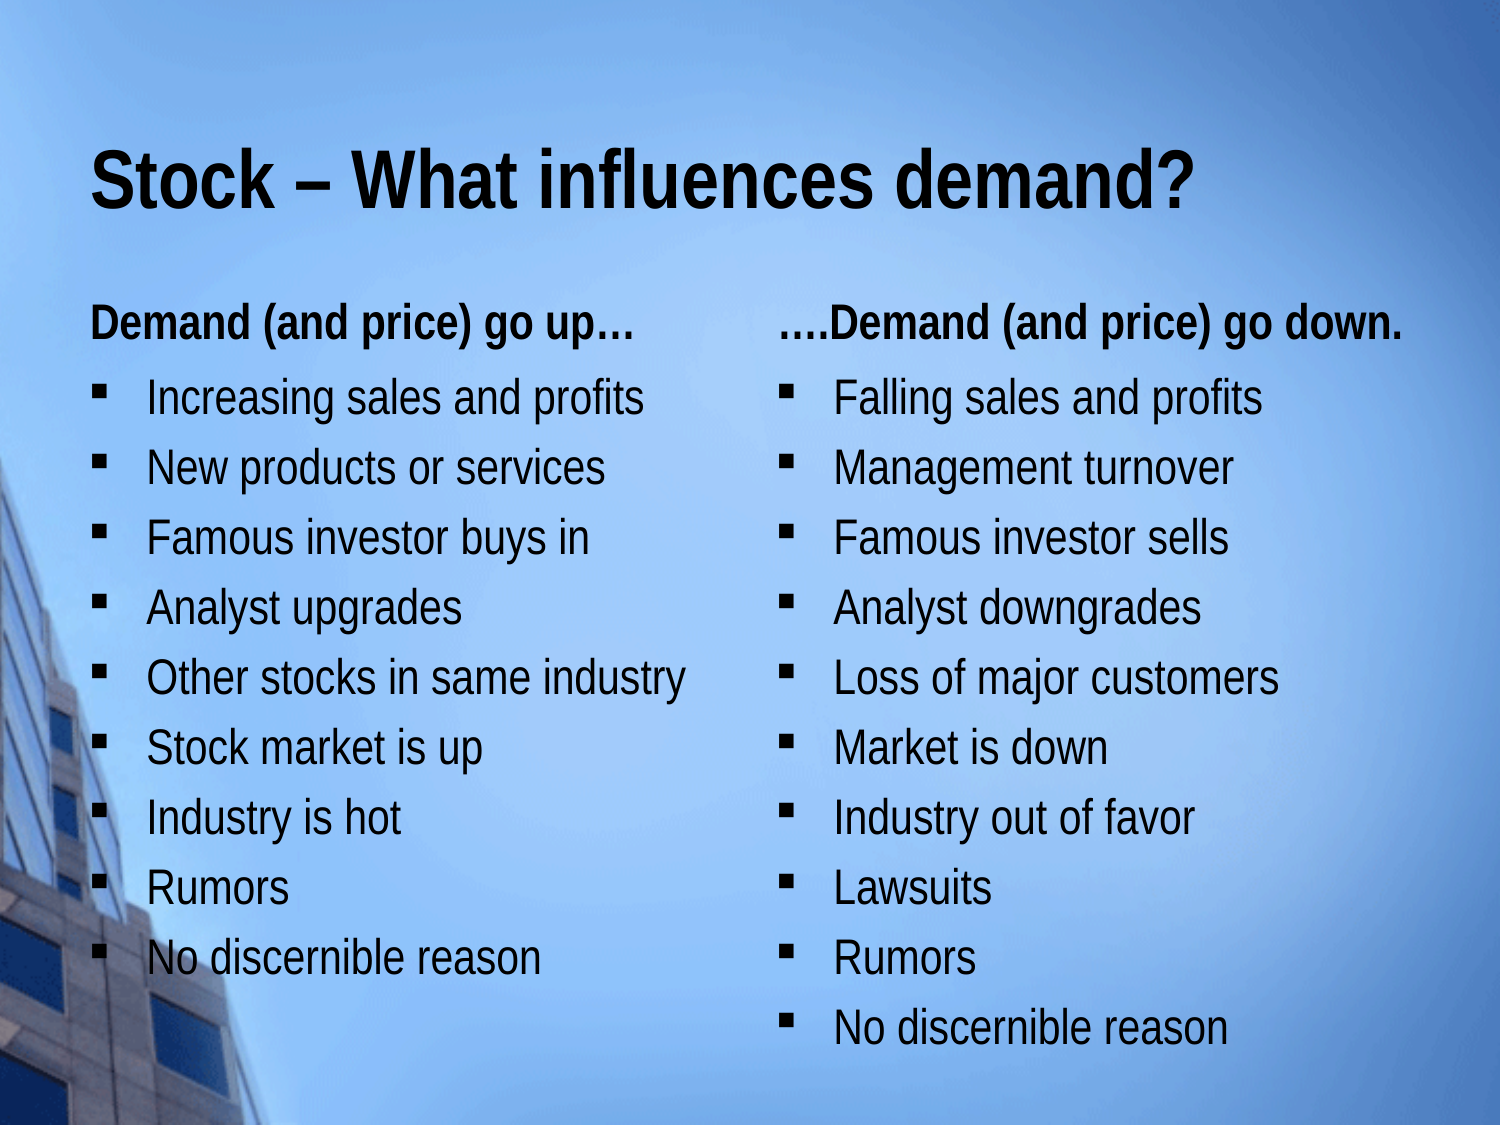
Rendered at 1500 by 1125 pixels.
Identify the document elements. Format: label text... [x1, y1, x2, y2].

title Stock – What influences demand? [74, 44, 1426, 233]
list Increasing sales and profits New products or services Famous investor buys in Analyst upgrades Other stocks in same industry Stock market is up Industry is hot Rumors No discernible reason [74, 356, 738, 1006]
picture [0, 0, 1500, 1125]
list Demand (and price) go up… [74, 251, 738, 356]
list Falling sales and profits Management turnover Famous investor sells Analyst downgrades Loss of major customers Market is down Industry out of favor Lawsuits Rumors No discernible reason [761, 356, 1426, 1006]
list ….Demand (and price) go down. [761, 251, 1426, 356]
